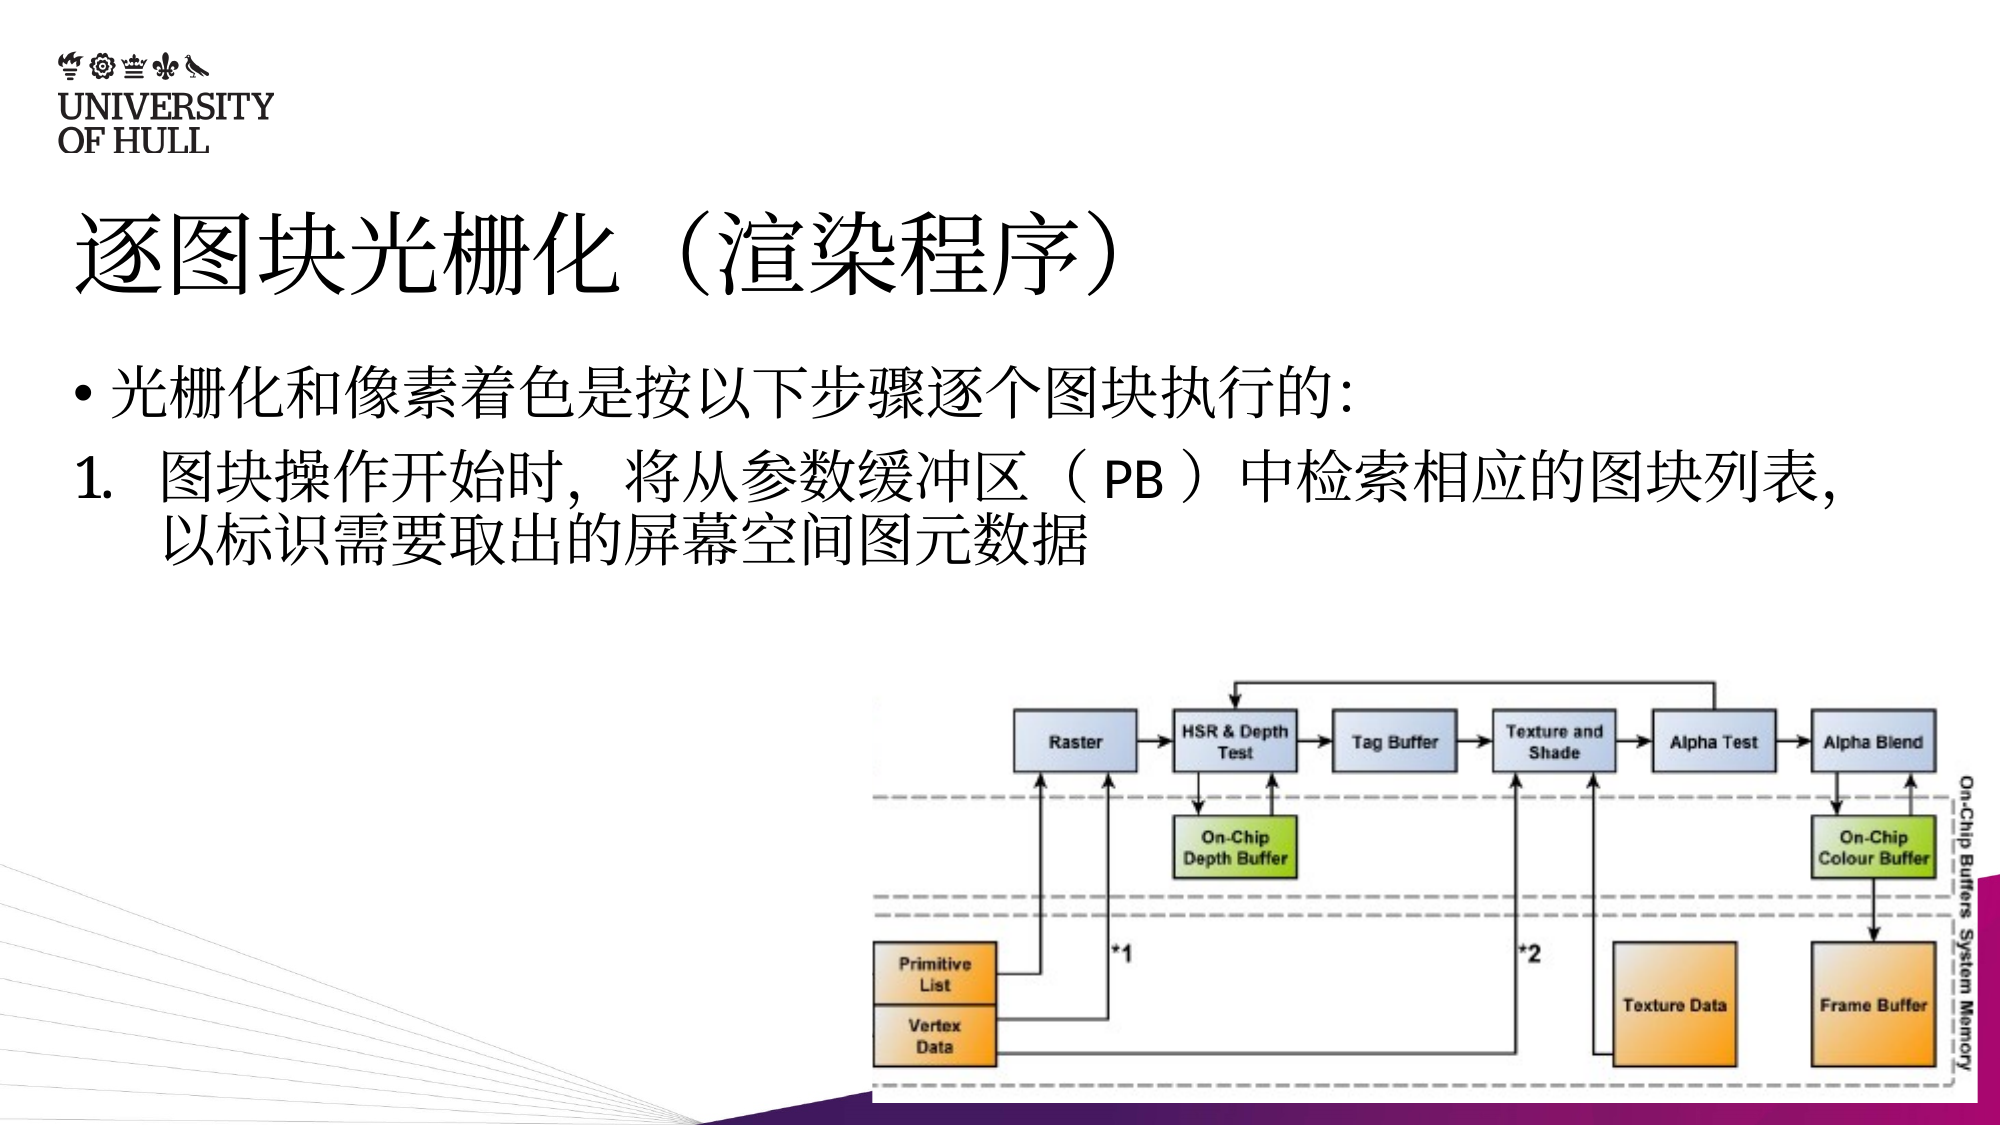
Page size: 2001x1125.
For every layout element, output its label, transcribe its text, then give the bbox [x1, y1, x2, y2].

title 逐图块光栅化（渲染程序） [57, 178, 1931, 340]
picture [0, 0, 2000, 1125]
list 光栅化和像素着色是按以下步骤逐个图块执行的： 图块操作开始时，将从参数缓冲区（PB）中检索相应的图块列表，以标识需要取出的屏幕空间图元数据 [57, 356, 1931, 1074]
